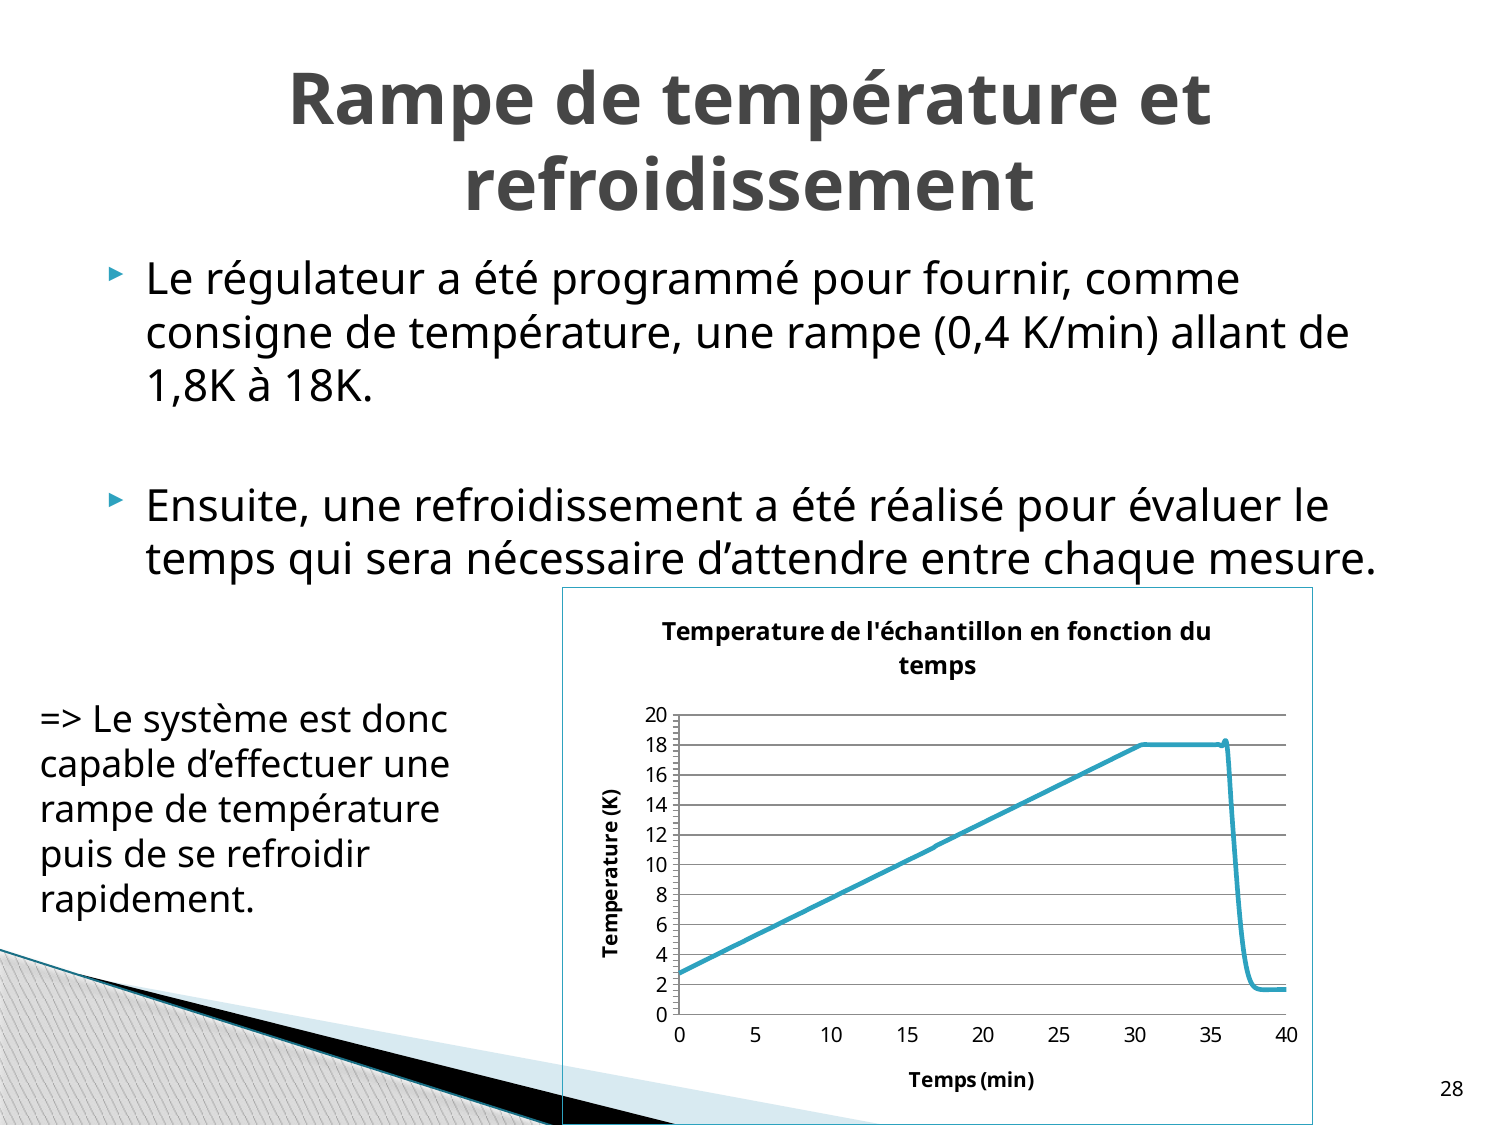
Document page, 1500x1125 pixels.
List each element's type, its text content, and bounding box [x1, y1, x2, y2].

chart [562, 587, 1313, 1125]
text_box => Le système est donc capable d’effectuer une rampe de température puis de se refroidir rapidement. [24, 687, 538, 928]
title Rampe de température et refroidissement [75, 45, 1425, 233]
slide_number 28 [1418, 1051, 1479, 1112]
list Le régulateur a été programmé pour fournir, comme consigne de température, une rampe (0,4 K/min) allant de 1,8K à 18K. Ensuite, une refroidissement a été réalisé pour évaluer le temps qui sera nécessaire d’attendre entre chaque mesure. [75, 243, 1425, 613]
